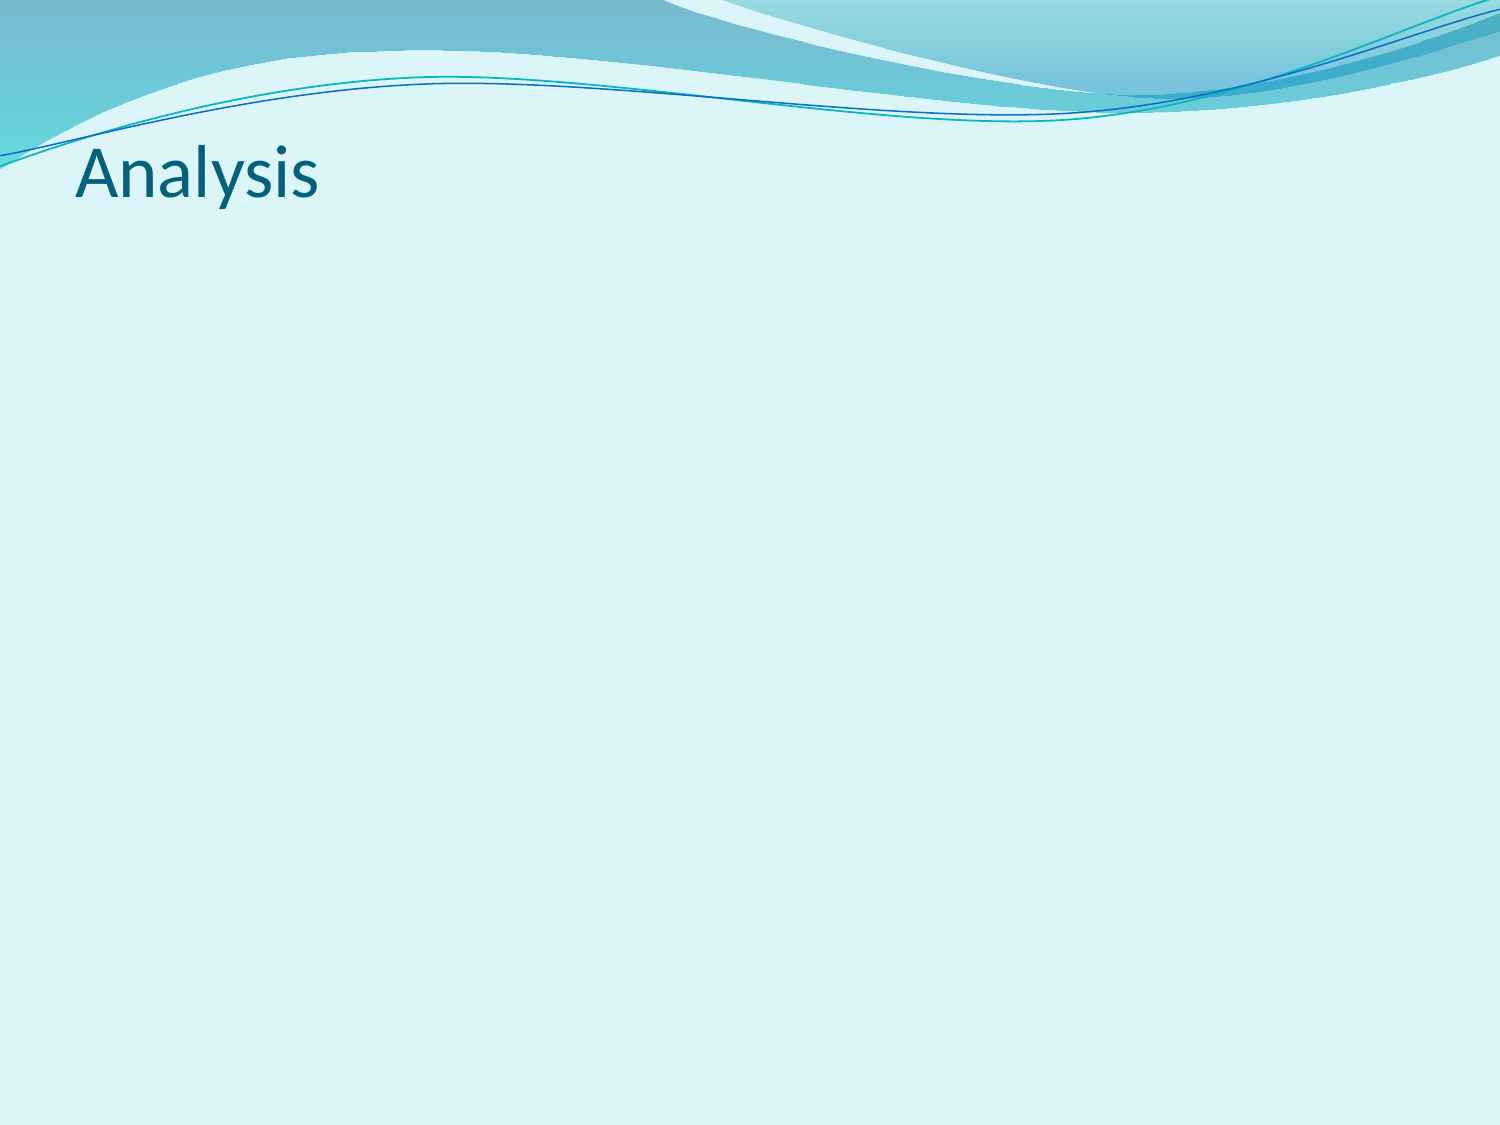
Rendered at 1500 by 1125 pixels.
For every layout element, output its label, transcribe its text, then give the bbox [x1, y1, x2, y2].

title Analysis [75, 115, 1425, 303]
